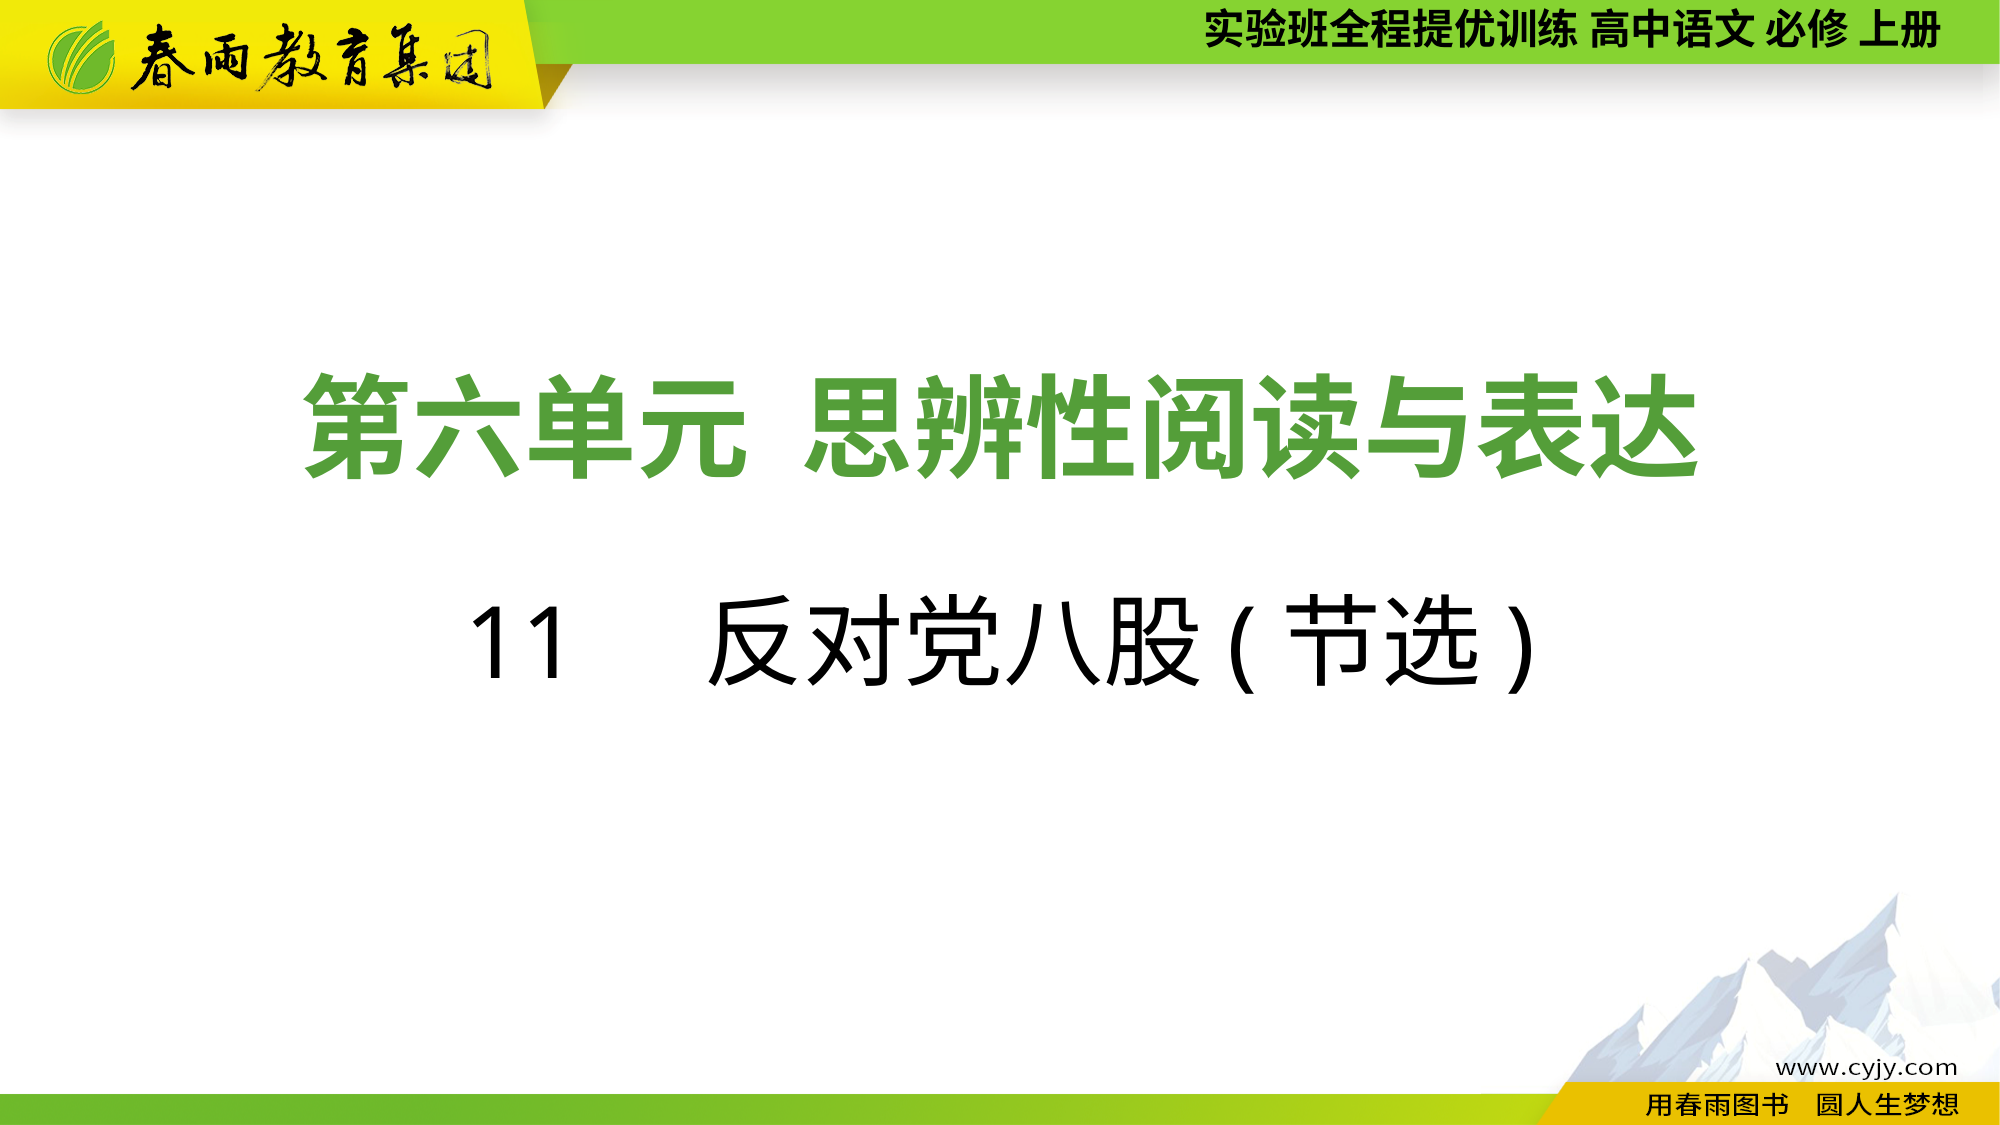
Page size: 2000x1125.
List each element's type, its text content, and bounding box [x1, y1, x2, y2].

text_box 11 反对党八股(节选) [54, 511, 1946, 706]
picture [0, 0, 2000, 1125]
text_box 第六单元 思辨性阅读与表达 [54, 282, 1946, 500]
